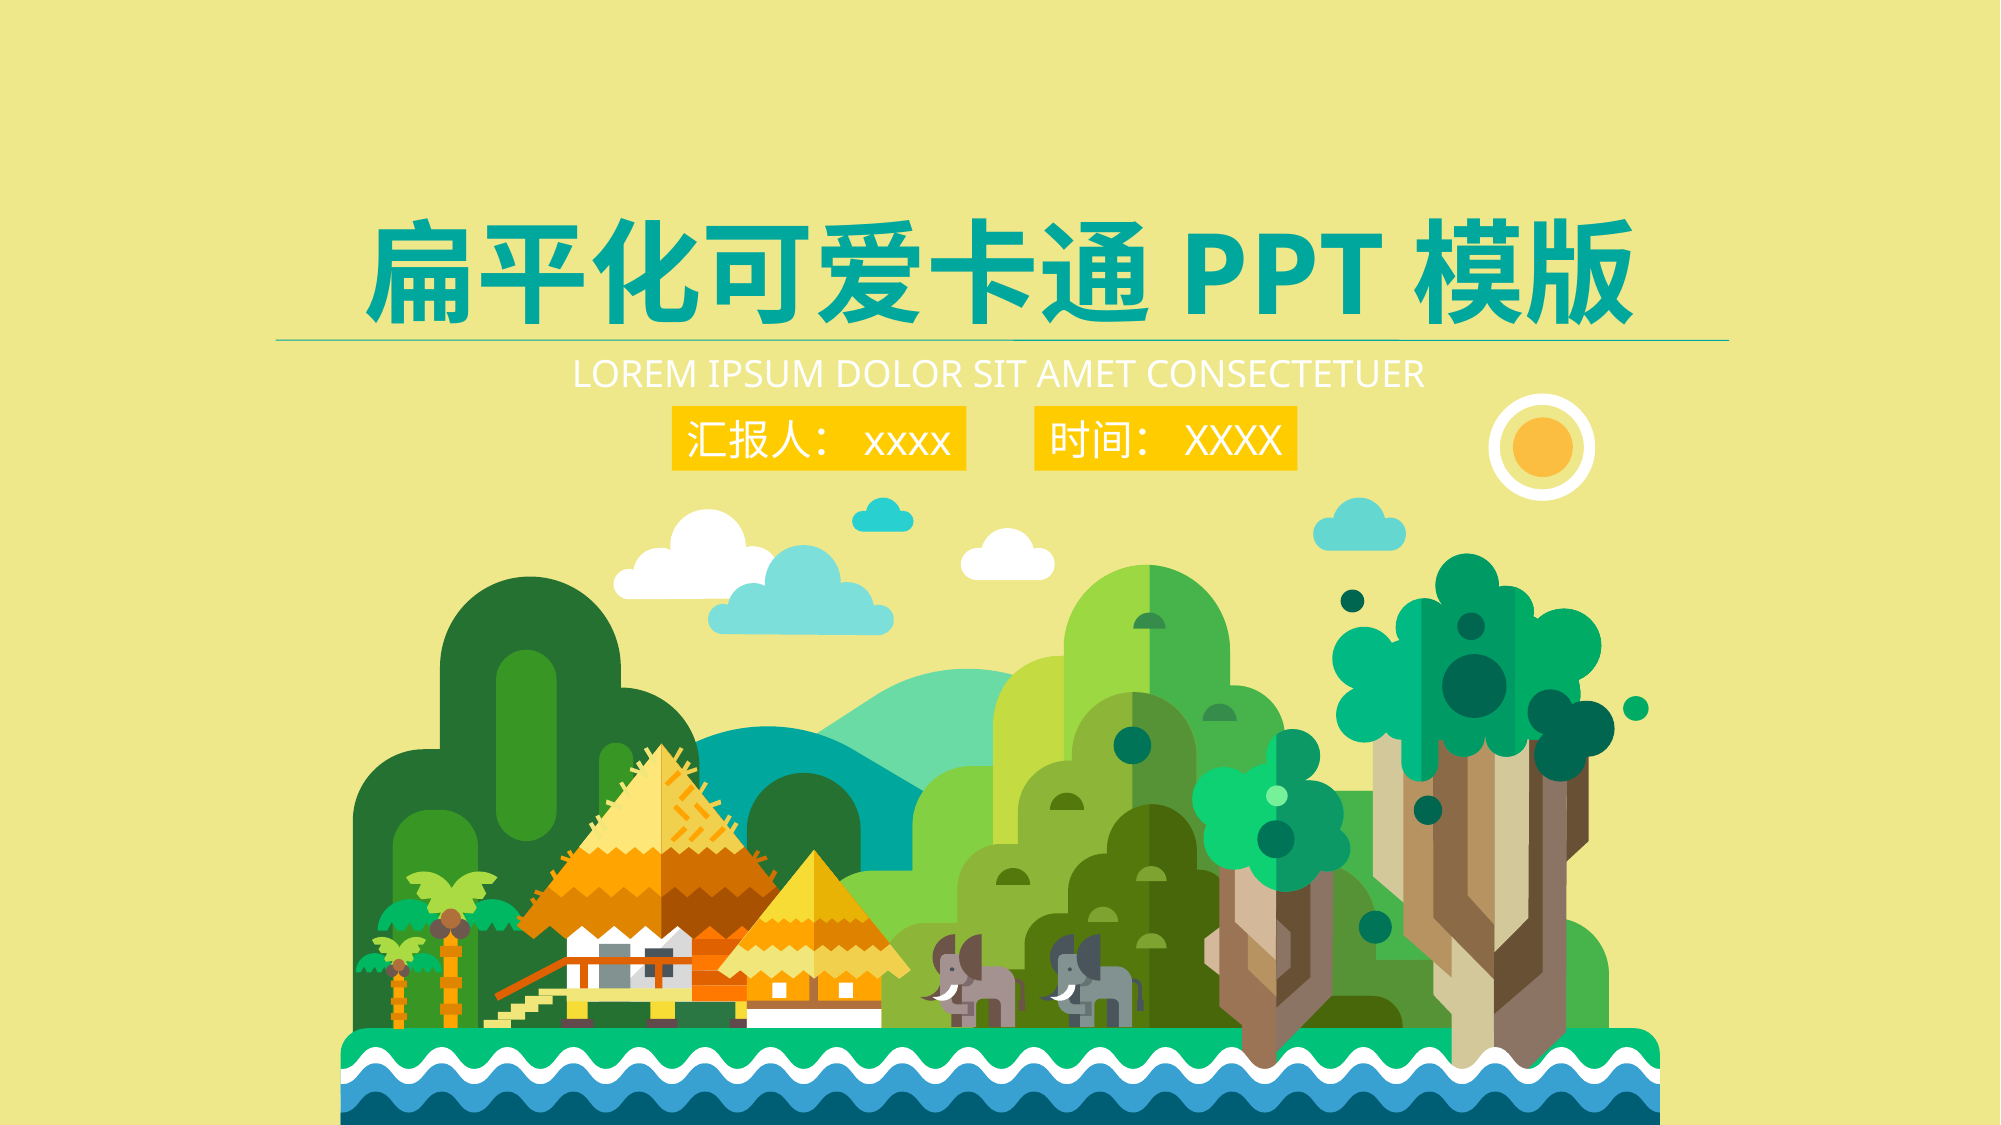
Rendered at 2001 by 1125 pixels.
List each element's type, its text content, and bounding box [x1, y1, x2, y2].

text_box [661, 847, 777, 898]
text_box [529, 897, 544, 915]
text_box [566, 965, 580, 988]
text_box [772, 982, 787, 998]
text_box [407, 953, 442, 973]
text_box [599, 742, 634, 818]
text_box [1149, 804, 1242, 1028]
text_box [1136, 866, 1167, 882]
text_box [663, 965, 691, 988]
text_box [952, 985, 961, 1004]
text_box [1150, 565, 1285, 780]
text_box [440, 1003, 462, 1015]
text_box [355, 953, 391, 973]
text_box [920, 984, 940, 1001]
text_box [693, 802, 710, 820]
text_box [746, 971, 809, 1000]
text_box 扁平化可爱卡通PPT模版 [349, 194, 1653, 340]
text_box [595, 814, 608, 832]
text_box [393, 1020, 404, 1030]
text_box [599, 943, 631, 957]
text_box [746, 976, 882, 1009]
text_box [429, 918, 451, 940]
text_box [496, 649, 557, 842]
text_box [932, 984, 958, 1001]
text_box [1413, 795, 1443, 825]
text_box [1247, 935, 1277, 997]
text_box [993, 655, 1063, 844]
text_box [838, 982, 853, 998]
text_box [663, 965, 674, 978]
text_box [1276, 729, 1351, 892]
text_box [619, 781, 632, 799]
text_box [661, 887, 780, 940]
text_box [483, 1019, 511, 1028]
text_box [599, 965, 631, 988]
text_box [464, 899, 522, 931]
text_box [371, 936, 399, 964]
text_box [695, 927, 724, 939]
text_box [443, 957, 458, 977]
text_box [729, 1018, 746, 1028]
text_box [1132, 691, 1219, 876]
text_box [392, 958, 405, 972]
text_box [1403, 773, 1452, 978]
text_box [840, 870, 911, 942]
text_box [340, 1091, 1660, 1125]
text_box [1527, 689, 1615, 782]
text_box [1063, 564, 1150, 760]
text_box [940, 954, 968, 995]
text_box [580, 960, 588, 989]
text_box [631, 965, 655, 988]
text_box [664, 770, 682, 787]
text_box [1202, 703, 1237, 721]
text_box [421, 899, 430, 904]
text_box [1018, 999, 1026, 1011]
text_box [1530, 1028, 1660, 1068]
text_box [1421, 553, 1516, 782]
text_box [1049, 984, 1076, 1001]
text_box [1488, 393, 1596, 501]
text_box [1276, 884, 1311, 1008]
text_box [680, 760, 691, 772]
text_box [393, 1005, 404, 1013]
text_box [720, 814, 732, 828]
text_box [451, 919, 471, 940]
text_box [1049, 934, 1074, 974]
text_box [1493, 776, 1567, 1068]
text_box [510, 1003, 539, 1012]
text_box [1266, 785, 1288, 807]
text_box [1567, 919, 1609, 1028]
text_box [959, 934, 982, 981]
text_box [644, 965, 655, 978]
text_box [440, 945, 462, 957]
text_box [340, 1047, 1660, 1084]
text_box [678, 784, 695, 802]
text_box [1340, 589, 1365, 613]
text_box [1113, 726, 1152, 765]
text_box [1494, 740, 1530, 953]
text_box [728, 927, 748, 939]
text_box [1057, 998, 1086, 1014]
text_box [1277, 1028, 1451, 1068]
text_box [725, 822, 739, 841]
text_box [735, 1002, 746, 1018]
text_box [443, 1015, 458, 1028]
text_box [1442, 654, 1507, 718]
text_box [390, 997, 407, 1005]
text_box [352, 576, 700, 1032]
text_box [708, 545, 894, 636]
text_box [566, 849, 577, 860]
text_box [1080, 1001, 1092, 1016]
text_box [1068, 1014, 1080, 1027]
text_box [691, 939, 741, 955]
text_box [671, 747, 684, 765]
text_box [1467, 742, 1494, 925]
text_box [588, 965, 599, 988]
text_box [738, 919, 814, 952]
text_box [629, 767, 648, 777]
text_box [561, 1018, 594, 1028]
text_box [1457, 612, 1485, 641]
text_box [1335, 790, 1429, 959]
text_box [385, 964, 399, 978]
text_box [1433, 740, 1494, 980]
text_box [717, 943, 814, 979]
text_box [1372, 734, 1403, 903]
text_box [1136, 933, 1167, 949]
text_box [497, 1011, 526, 1020]
text_box [1358, 910, 1392, 944]
text_box [340, 1028, 1242, 1068]
text_box [817, 668, 1012, 790]
text_box [1204, 927, 1219, 975]
text_box [440, 908, 461, 929]
text_box [605, 799, 624, 810]
text_box [397, 936, 427, 965]
text_box [1332, 598, 1421, 782]
text_box [1567, 757, 1589, 862]
text_box [688, 826, 705, 843]
text_box [494, 957, 692, 1001]
text_box [962, 1001, 975, 1016]
text_box [1009, 804, 1149, 1028]
text_box [655, 960, 663, 989]
text_box [670, 826, 688, 843]
text_box [911, 766, 993, 925]
text_box [691, 955, 728, 971]
text_box [1132, 978, 1142, 1006]
text_box [1106, 999, 1118, 1028]
text_box [1234, 867, 1277, 960]
text_box [882, 692, 1132, 1028]
text_box [1070, 985, 1080, 1004]
text_box [560, 855, 579, 866]
text_box [613, 509, 774, 600]
text_box [579, 744, 661, 855]
text_box LOREM IPSUM DOLOR SIT AMET CONSECTETUER [556, 342, 1441, 403]
text_box [696, 726, 923, 871]
text_box [1038, 985, 1057, 1001]
text_box [646, 1018, 678, 1028]
text_box [516, 886, 661, 940]
text_box [1512, 417, 1573, 478]
text_box [1276, 919, 1291, 980]
text_box [1333, 868, 1451, 1028]
text_box [398, 964, 410, 978]
text_box [525, 995, 553, 1005]
text_box [1192, 733, 1277, 891]
text_box [566, 1002, 588, 1018]
text_box [390, 1013, 407, 1020]
text_box [1257, 820, 1295, 859]
text_box [988, 999, 1000, 1028]
text_box [703, 799, 722, 810]
text_box [814, 944, 911, 979]
text_box [516, 915, 535, 925]
text_box [748, 855, 768, 866]
text_box [818, 971, 882, 1000]
text_box [1275, 871, 1334, 1054]
text_box [393, 974, 404, 980]
text_box [440, 977, 462, 989]
text_box [392, 809, 479, 903]
text_box [406, 871, 452, 919]
text_box [932, 934, 956, 975]
text_box [1057, 954, 1086, 996]
text_box [661, 743, 745, 855]
text_box [1137, 999, 1144, 1011]
text_box [1515, 586, 1602, 755]
text_box [765, 869, 778, 888]
text_box [1080, 977, 1093, 987]
text_box [675, 1002, 735, 1028]
text_box [1219, 867, 1277, 1068]
text_box [1313, 497, 1406, 551]
text_box [538, 988, 566, 996]
text_box [631, 965, 642, 976]
text_box [549, 869, 563, 888]
text_box [1049, 792, 1085, 810]
text_box [1015, 978, 1025, 999]
text_box [377, 899, 439, 931]
text_box [458, 924, 479, 1028]
text_box [691, 985, 746, 1002]
text_box [695, 781, 709, 799]
text_box [1302, 995, 1403, 1028]
text_box [393, 988, 404, 997]
text_box [390, 980, 407, 988]
text_box [814, 917, 891, 952]
text_box [940, 998, 968, 1014]
text_box [340, 1063, 1660, 1112]
text_box [1133, 612, 1166, 629]
text_box [951, 1014, 961, 1027]
text_box [1494, 740, 1543, 1014]
text_box [1433, 938, 1494, 1068]
text_box [443, 989, 458, 1003]
text_box 汇报人：xxxx [671, 406, 967, 471]
text_box [443, 932, 458, 945]
text_box 扁平化可爱卡通PPT模版 [349, 341, 1653, 345]
text_box [814, 849, 869, 923]
text_box [660, 928, 691, 957]
text_box [961, 966, 1016, 1028]
text_box 时间：XXXX [1034, 406, 1298, 471]
text_box [1087, 906, 1119, 922]
text_box [750, 849, 761, 860]
text_box [759, 850, 814, 923]
text_box [673, 804, 691, 822]
text_box [548, 847, 661, 898]
text_box [996, 867, 1031, 885]
text_box [1623, 696, 1649, 721]
text_box [746, 772, 861, 890]
text_box [644, 948, 674, 957]
text_box [566, 988, 692, 1002]
text_box [566, 927, 679, 957]
text_box [960, 528, 1055, 581]
text_box [588, 822, 603, 841]
text_box [681, 767, 698, 777]
text_box [447, 871, 498, 920]
text_box [650, 1002, 675, 1018]
text_box [635, 760, 647, 772]
text_box [977, 999, 988, 1028]
text_box [392, 924, 443, 1028]
text_box [852, 497, 914, 532]
text_box [709, 826, 727, 843]
text_box [1076, 934, 1101, 981]
text_box [533, 889, 552, 900]
text_box [962, 977, 974, 987]
text_box [643, 747, 658, 765]
text_box [746, 1009, 882, 1028]
text_box [1080, 966, 1133, 1028]
text_box [691, 971, 746, 985]
